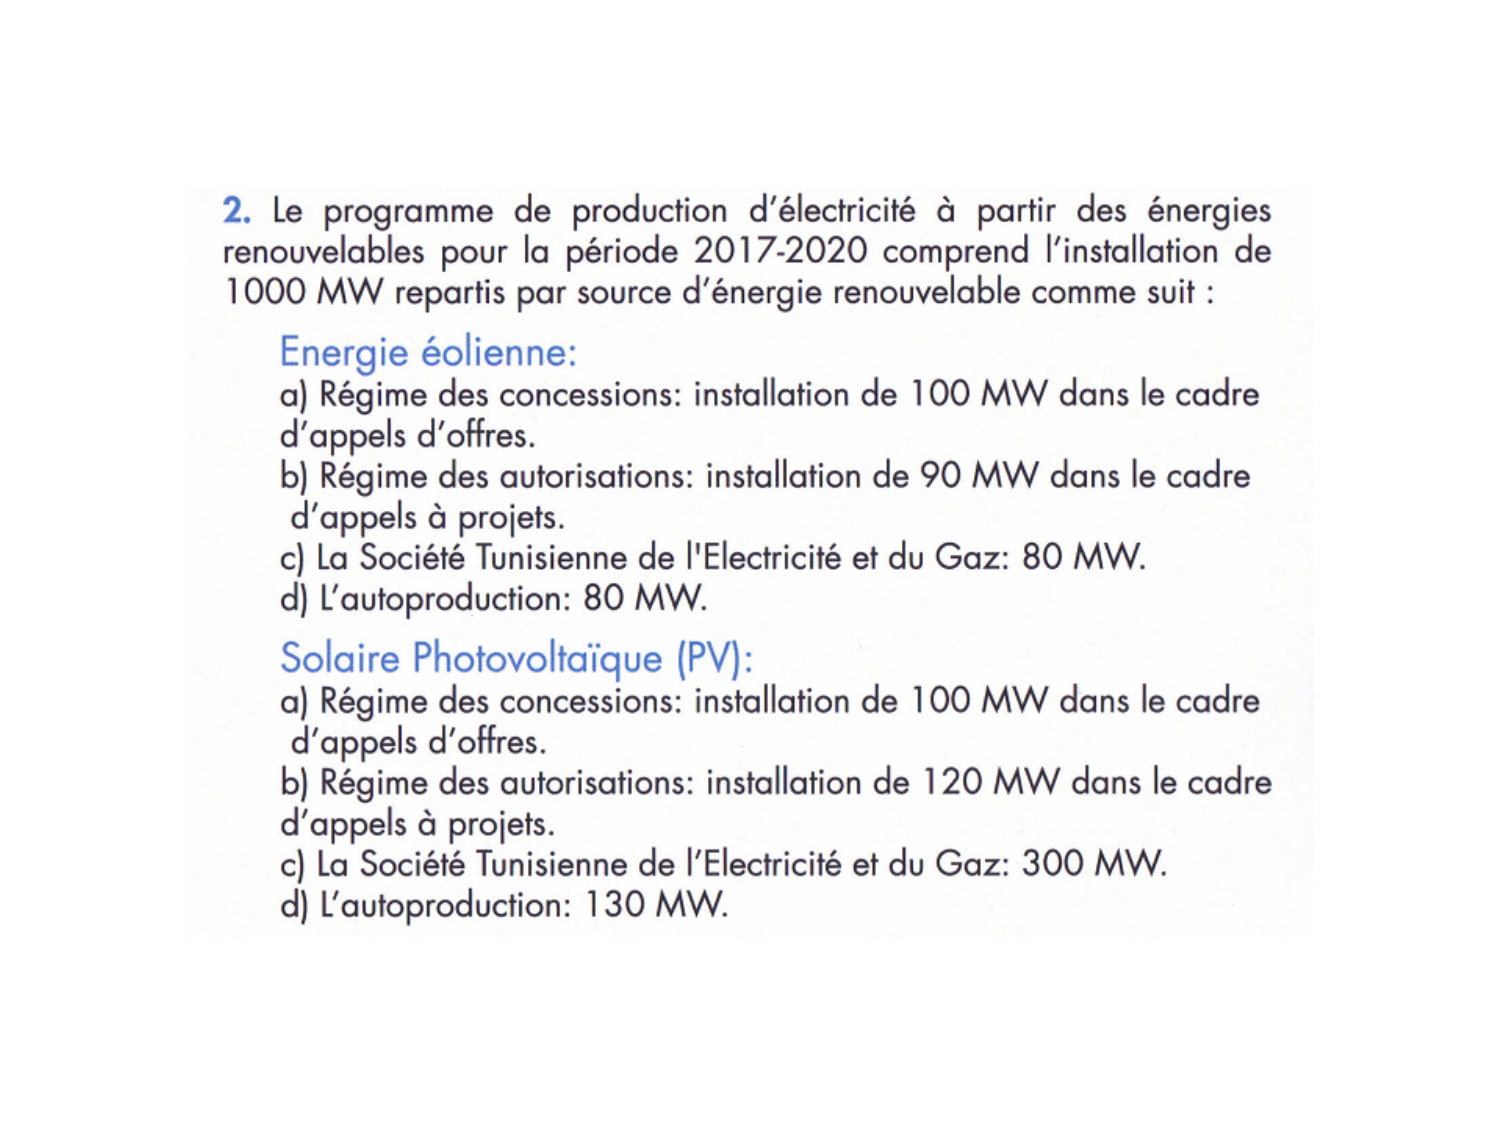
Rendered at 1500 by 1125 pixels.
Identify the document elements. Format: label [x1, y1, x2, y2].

picture [186, 186, 1314, 939]
